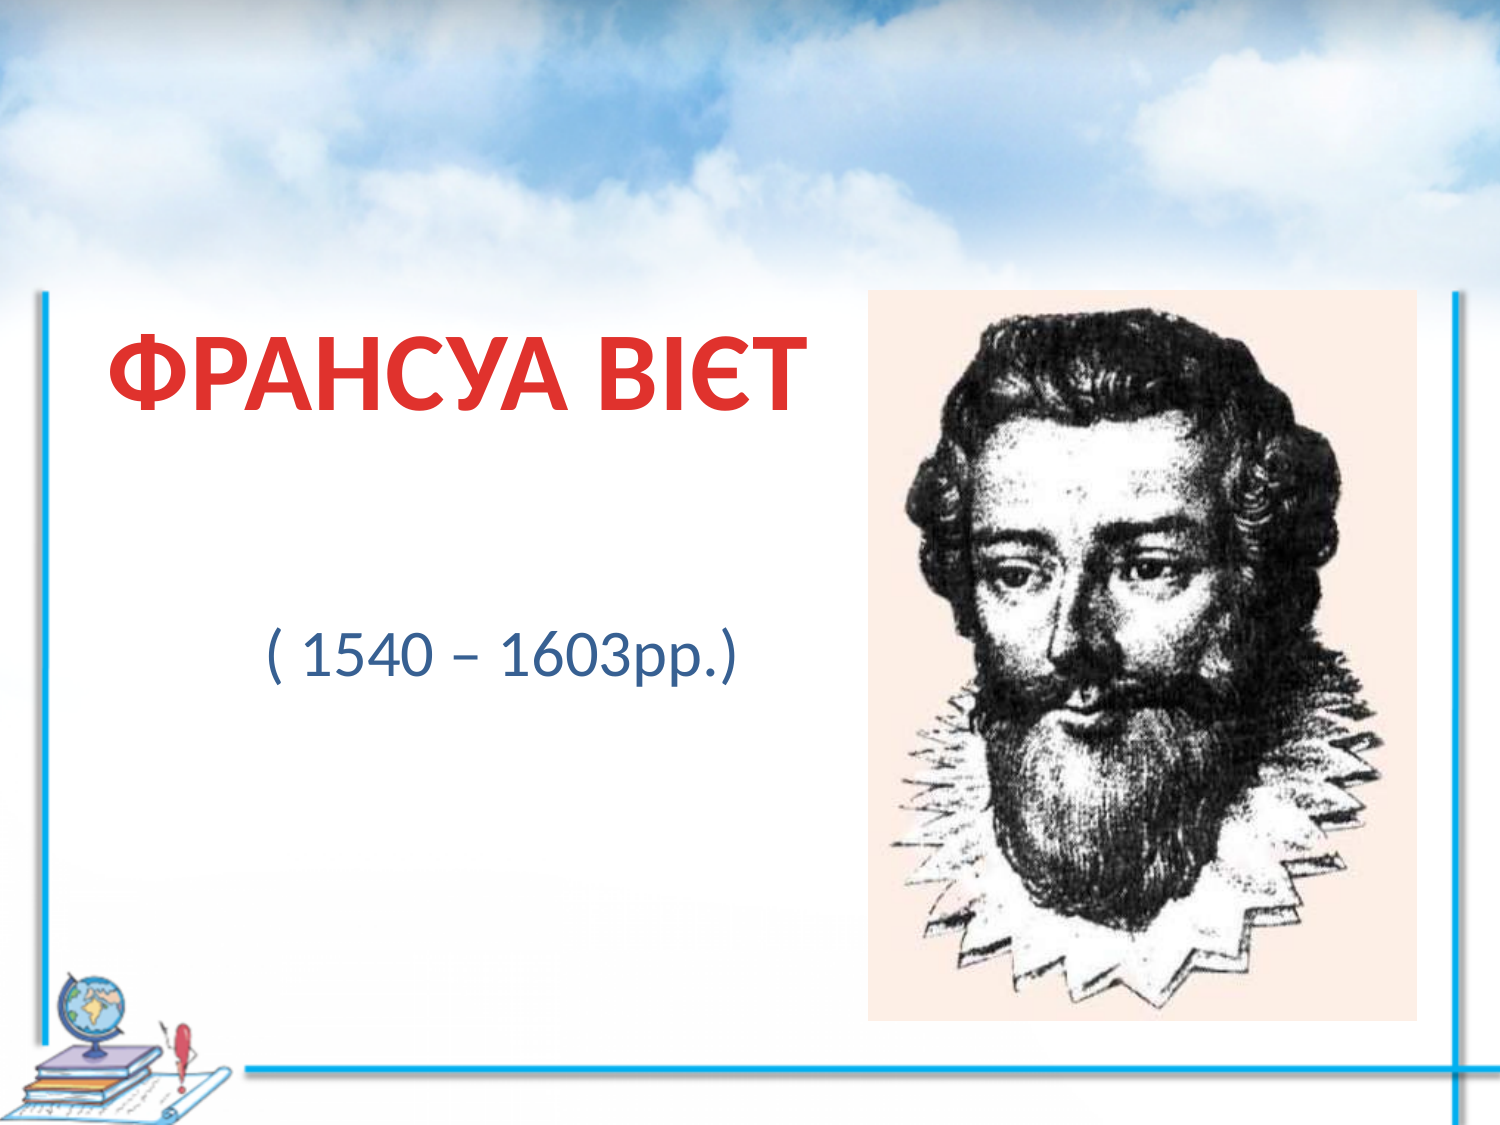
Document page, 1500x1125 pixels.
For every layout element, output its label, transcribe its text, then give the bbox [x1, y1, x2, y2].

picture [1459, 1072, 1500, 1125]
text_box ( 1540 – 1603рр.) [249, 602, 755, 698]
text_box ФРАНСУА ВІЄТ [92, 290, 824, 441]
picture [0, 0, 1500, 1125]
